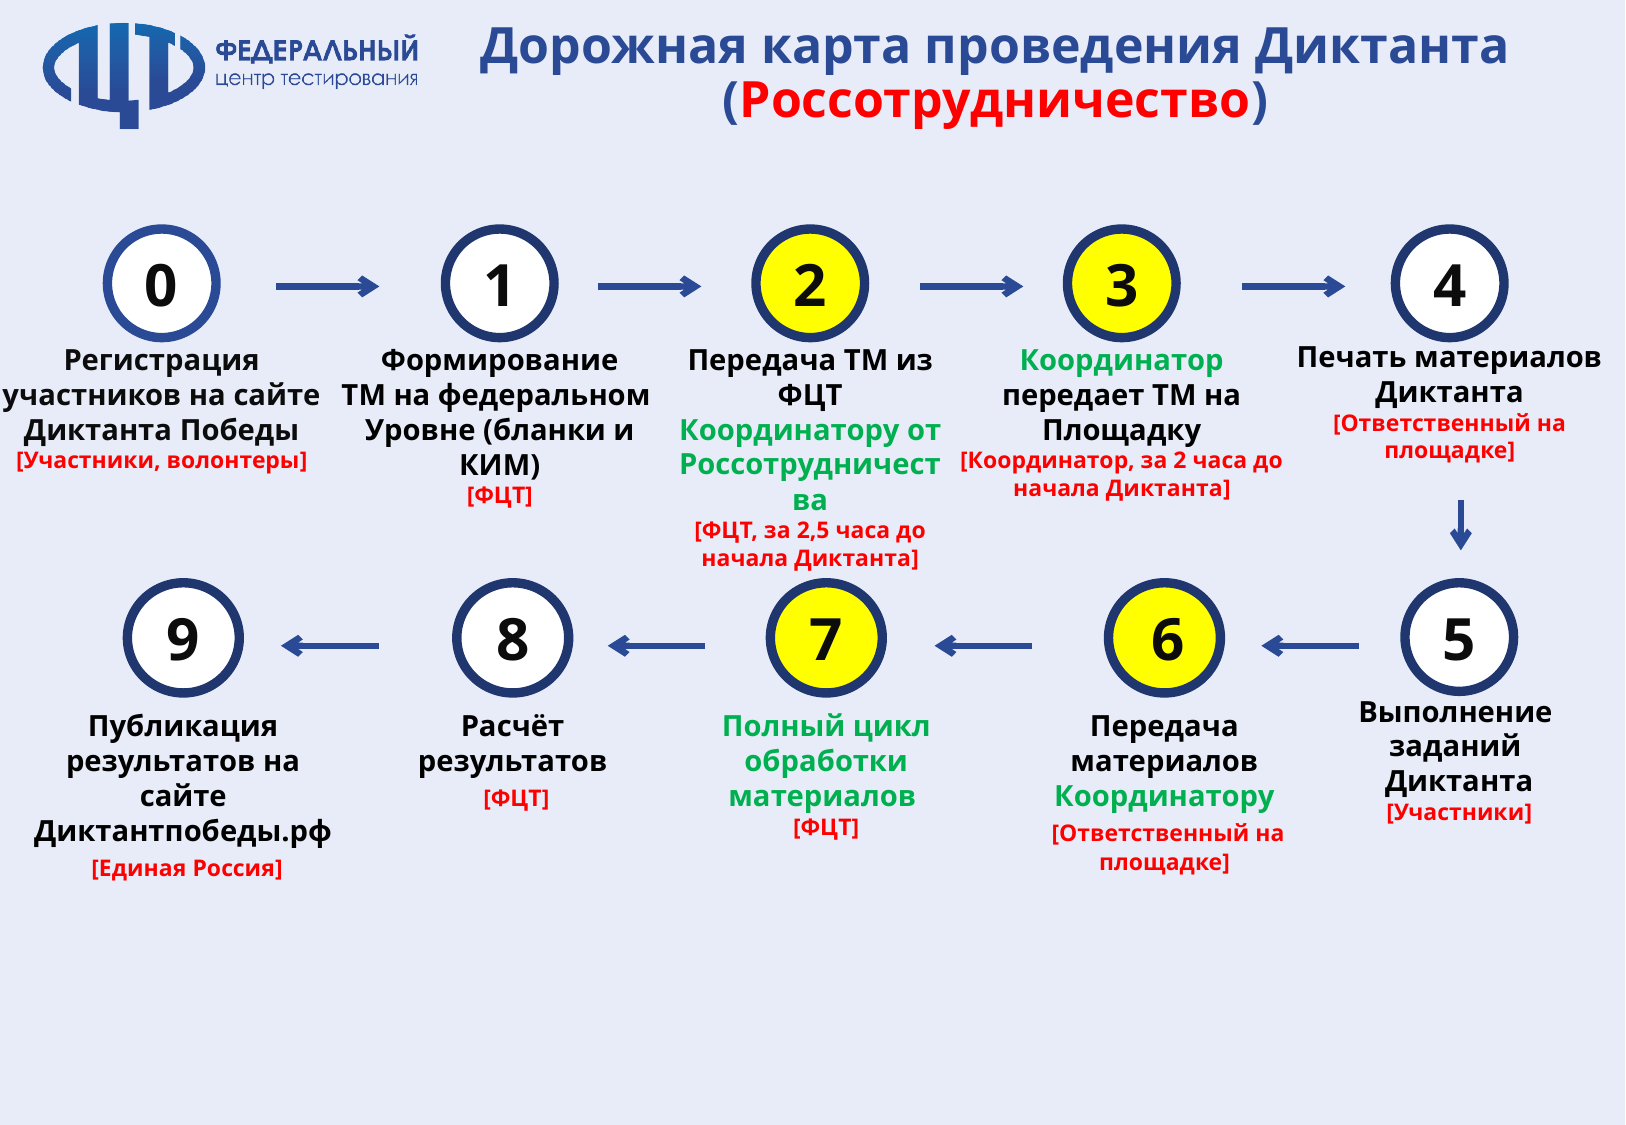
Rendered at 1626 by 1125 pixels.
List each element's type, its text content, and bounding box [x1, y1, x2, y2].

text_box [5, 582, 361, 893]
picture [19, 1, 441, 153]
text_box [361, 582, 675, 822]
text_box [0, 228, 318, 483]
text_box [1279, 228, 1620, 473]
text_box Дорожная карта проведения Диктанта (Россотрудничество) [433, 29, 1558, 119]
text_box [664, 582, 978, 850]
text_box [1351, 582, 1578, 837]
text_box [978, 582, 1351, 850]
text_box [964, 228, 1304, 511]
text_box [656, 228, 964, 582]
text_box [318, 228, 681, 518]
